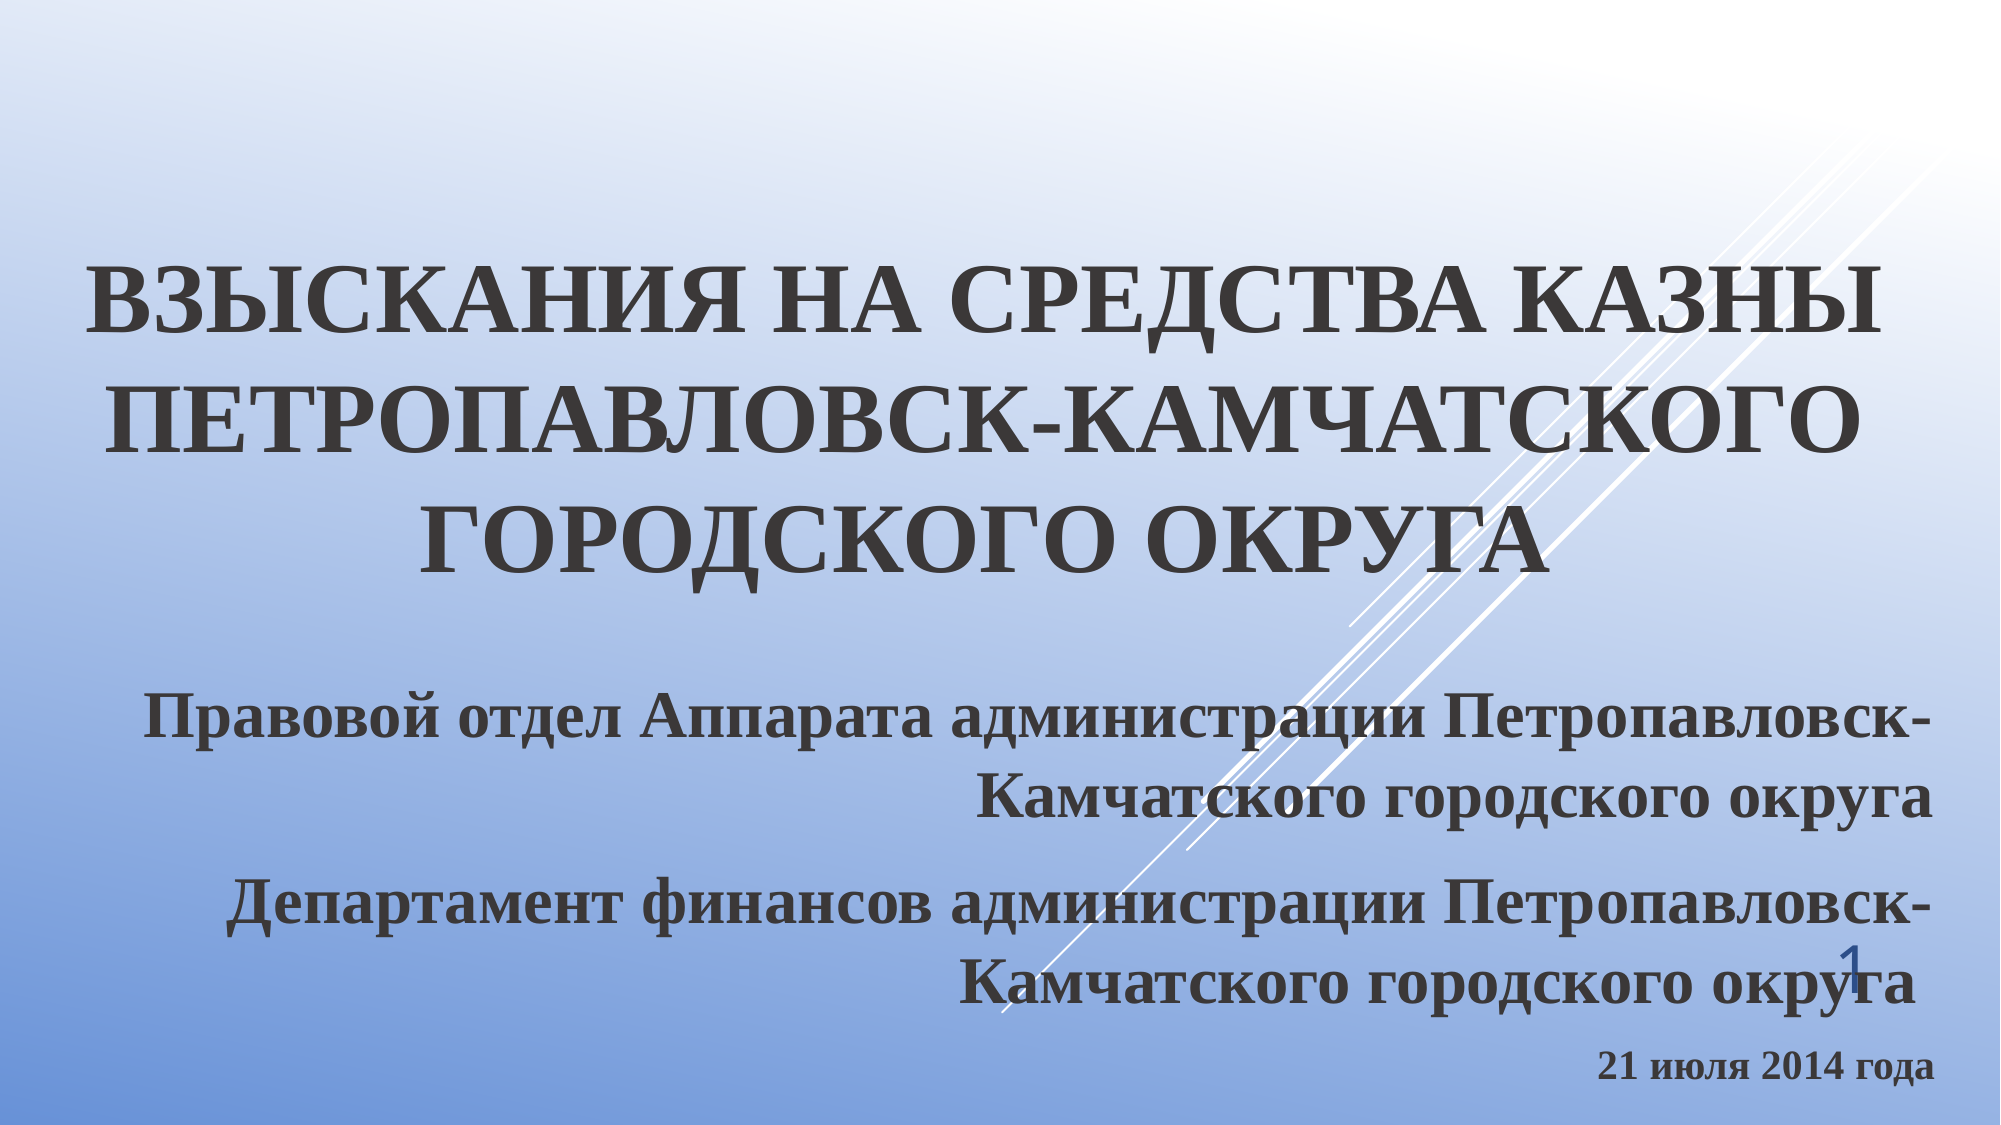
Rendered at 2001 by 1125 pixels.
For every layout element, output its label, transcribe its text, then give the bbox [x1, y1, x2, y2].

title ВЗЫСКАНИЯ НА СРЕДСТВА КАЗНЫ Петропавловск-Камчатского городского округа [49, 112, 1922, 600]
slide_number 1 [1700, 915, 1888, 1025]
subtitle Правовой отдел Аппарата администрации Петропавловск-Камчатского городского округа Департамент финансов администрации Петропавловск-Камчатского городского округа 21 июля 2014 года [69, 663, 1950, 1102]
